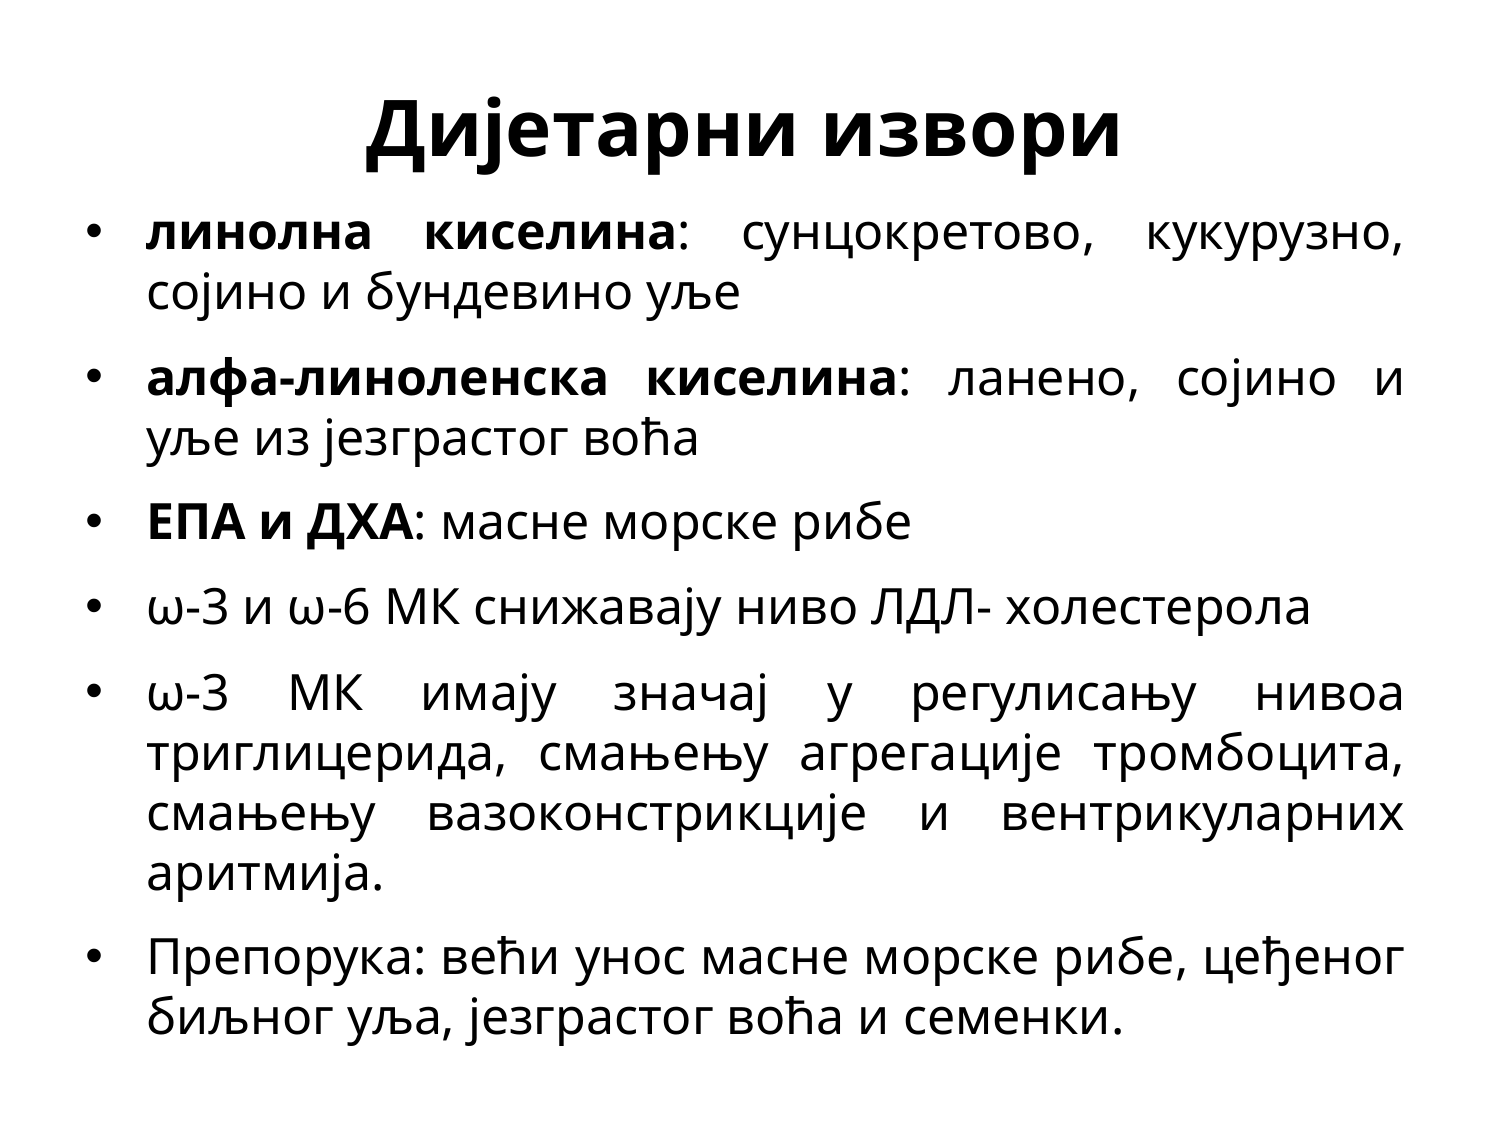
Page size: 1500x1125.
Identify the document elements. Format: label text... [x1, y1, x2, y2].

title Дијетарни извори [70, 70, 1421, 180]
list линолна киселина: сунцокретово, кукурузно, сојино и бундевино уље алфа-линоленска киселина: ланено, сојино и уље из језграстог воћа ЕПА и ДХА: масне морске рибе ω-3 и ω-6 МК снижавају ниво ЛДЛ- холестерола ω-3 МК имају значај у регулисању нивоа триглицерида, смањењу агрегације тромбоцита, смањењу вазоконстрикције и вентрикуларних аритмија. Препорука: већи унос масне морске рибе, цеђеног биљног уља, језграстог воћа и семенки. [70, 192, 1421, 1055]
